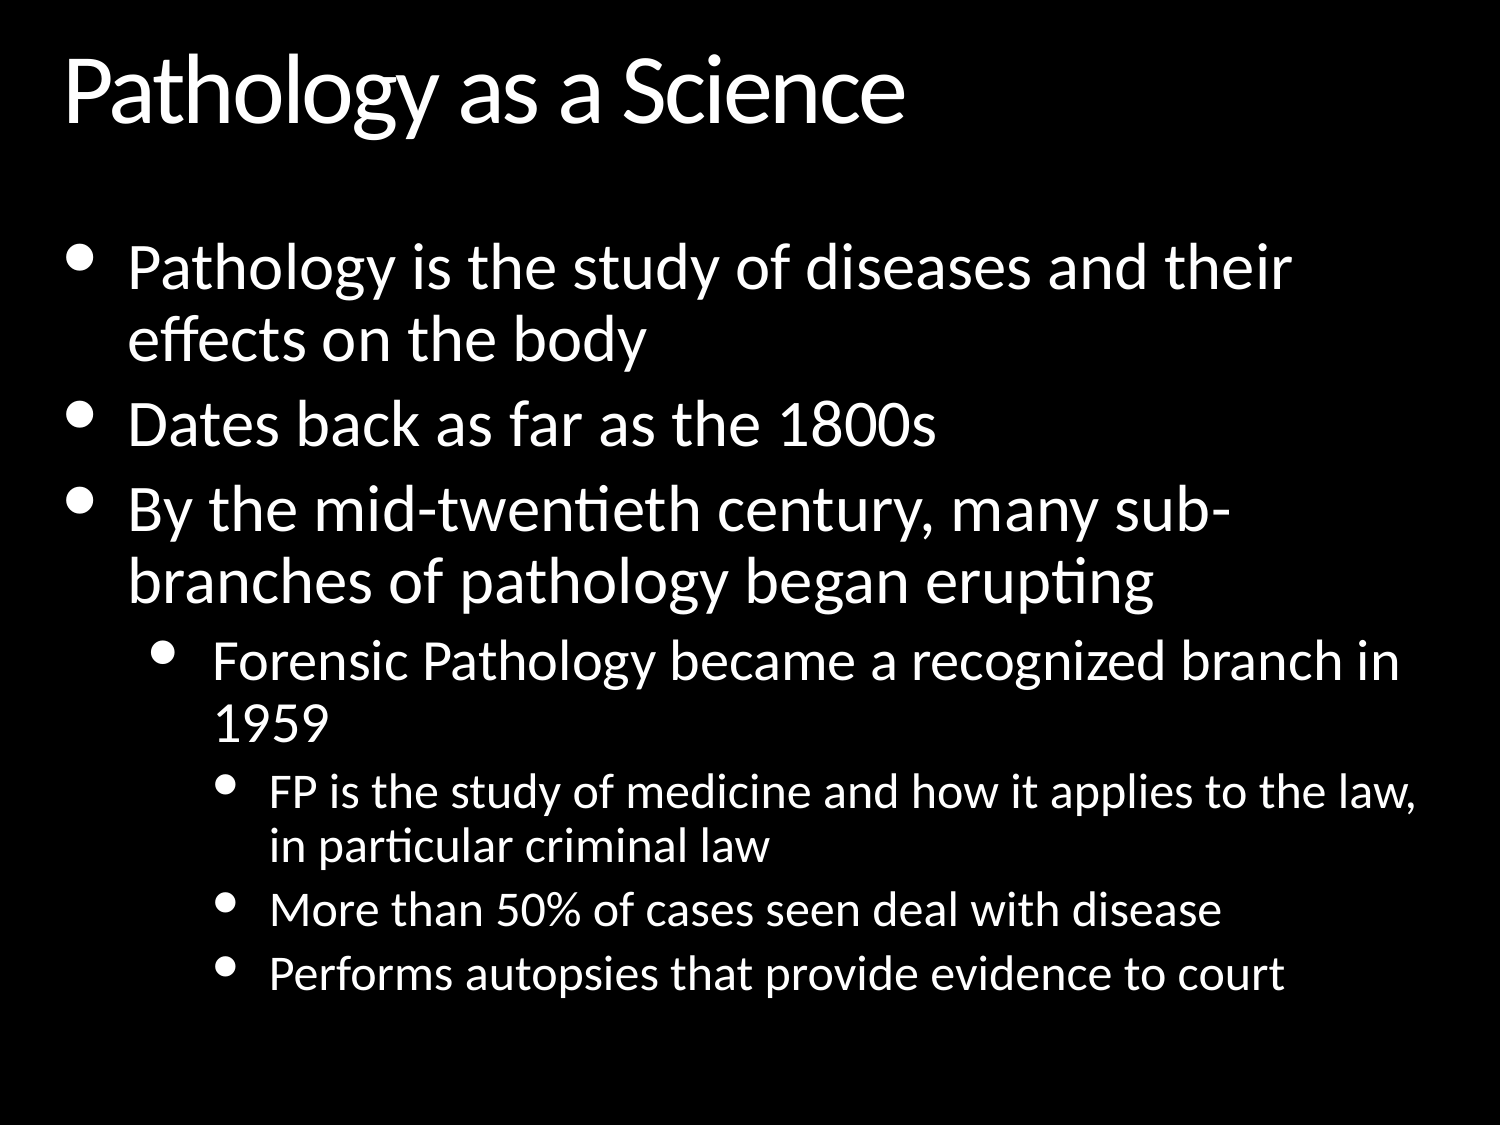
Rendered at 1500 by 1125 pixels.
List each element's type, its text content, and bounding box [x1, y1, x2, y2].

title Pathology as a Science [62, 37, 1438, 147]
list Pathology is the study of diseases and their effects on the body Dates back as far as the 1800s By the mid-twentieth century, many sub-branches of pathology began erupting Forensic Pathology became a recognized branch in 1959 FP is the study of medicine and how it applies to the law, in particular criminal law More than 50% of cases seen deal with disease Performs autopsies that provide evidence to court [62, 231, 1438, 1024]
